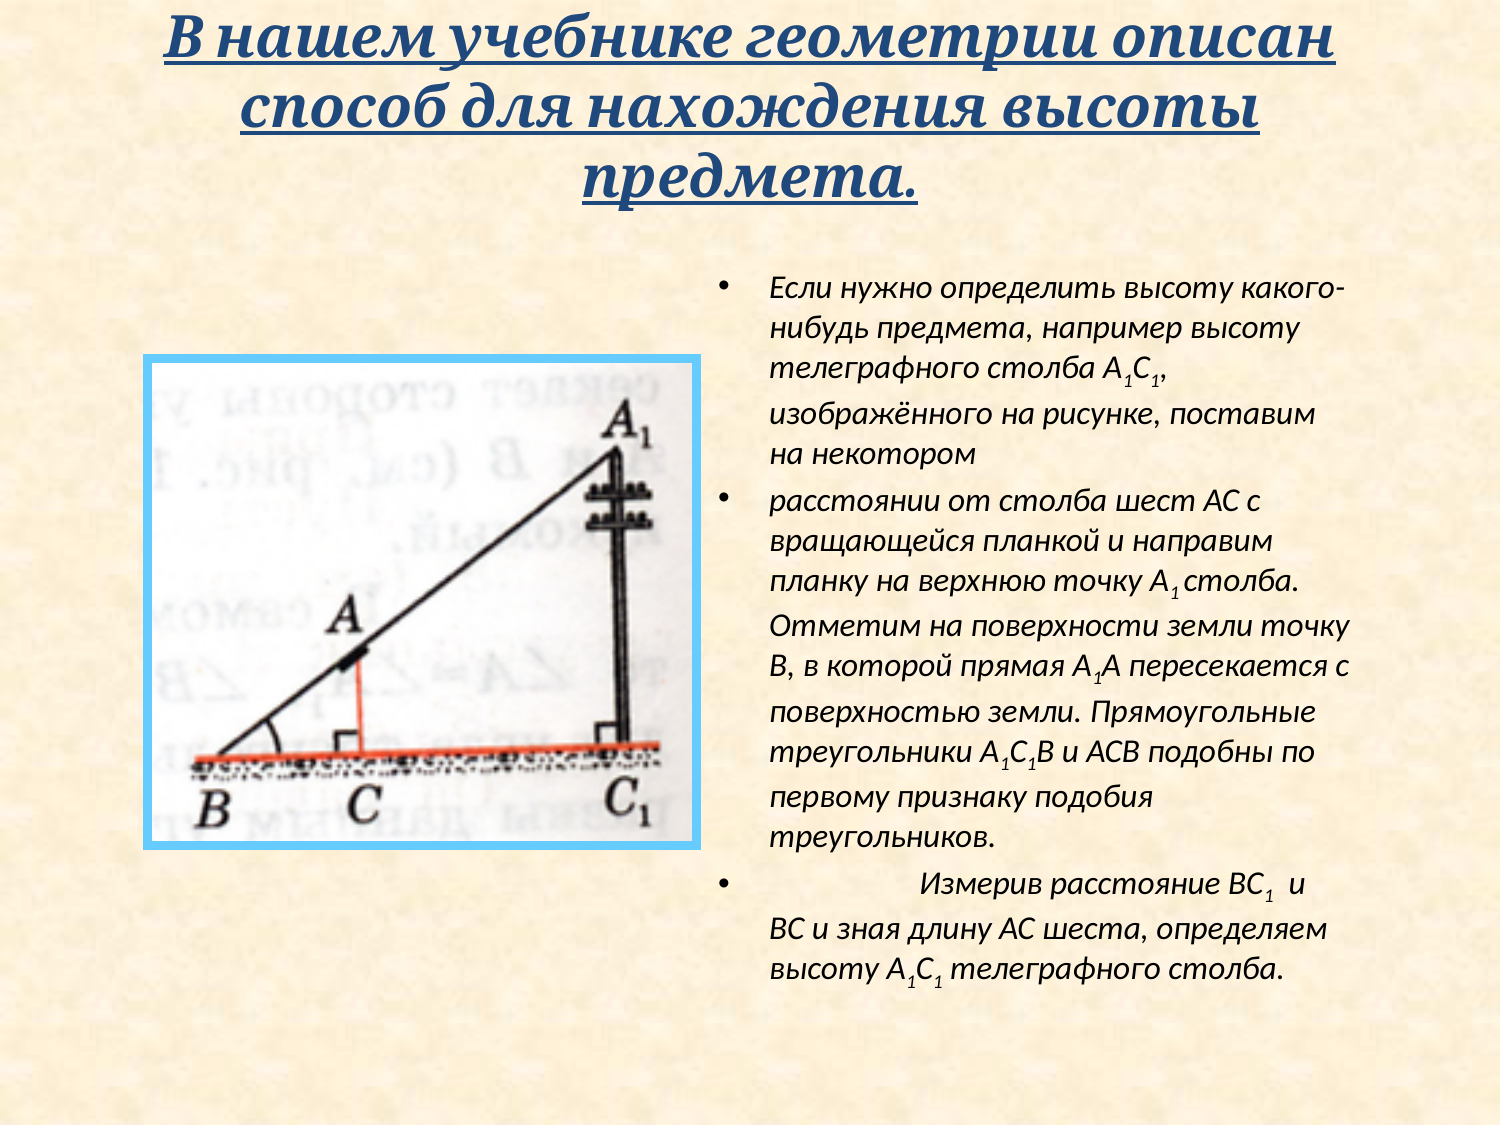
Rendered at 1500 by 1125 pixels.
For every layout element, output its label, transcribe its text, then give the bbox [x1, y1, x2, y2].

title В нашем учебнике геометрии описан способ для нахождения высоты предмета. [75, 45, 1425, 233]
picture [0, 0, 1500, 1125]
list Если нужно определить высоту какого-нибудь предмета, например высоту телеграфного столба А1С1, изображённого на рисунке, поставим на некотором расстоянии от столба шест АС с вращающейся планкой и направим планку на верхнюю точку А1 столба. Отметим на поверхности земли точку В, в которой прямая А1А пересекается с поверхностью земли. Прямоугольные треугольники А1С1В и АСВ подобны по первому признаку подобия треугольников. Измерив расстояние ВС1 и ВС и зная длину АС шеста, определяем высоту А1С1 телеграфного столба. [703, 257, 1366, 1001]
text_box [152, 362, 692, 841]
